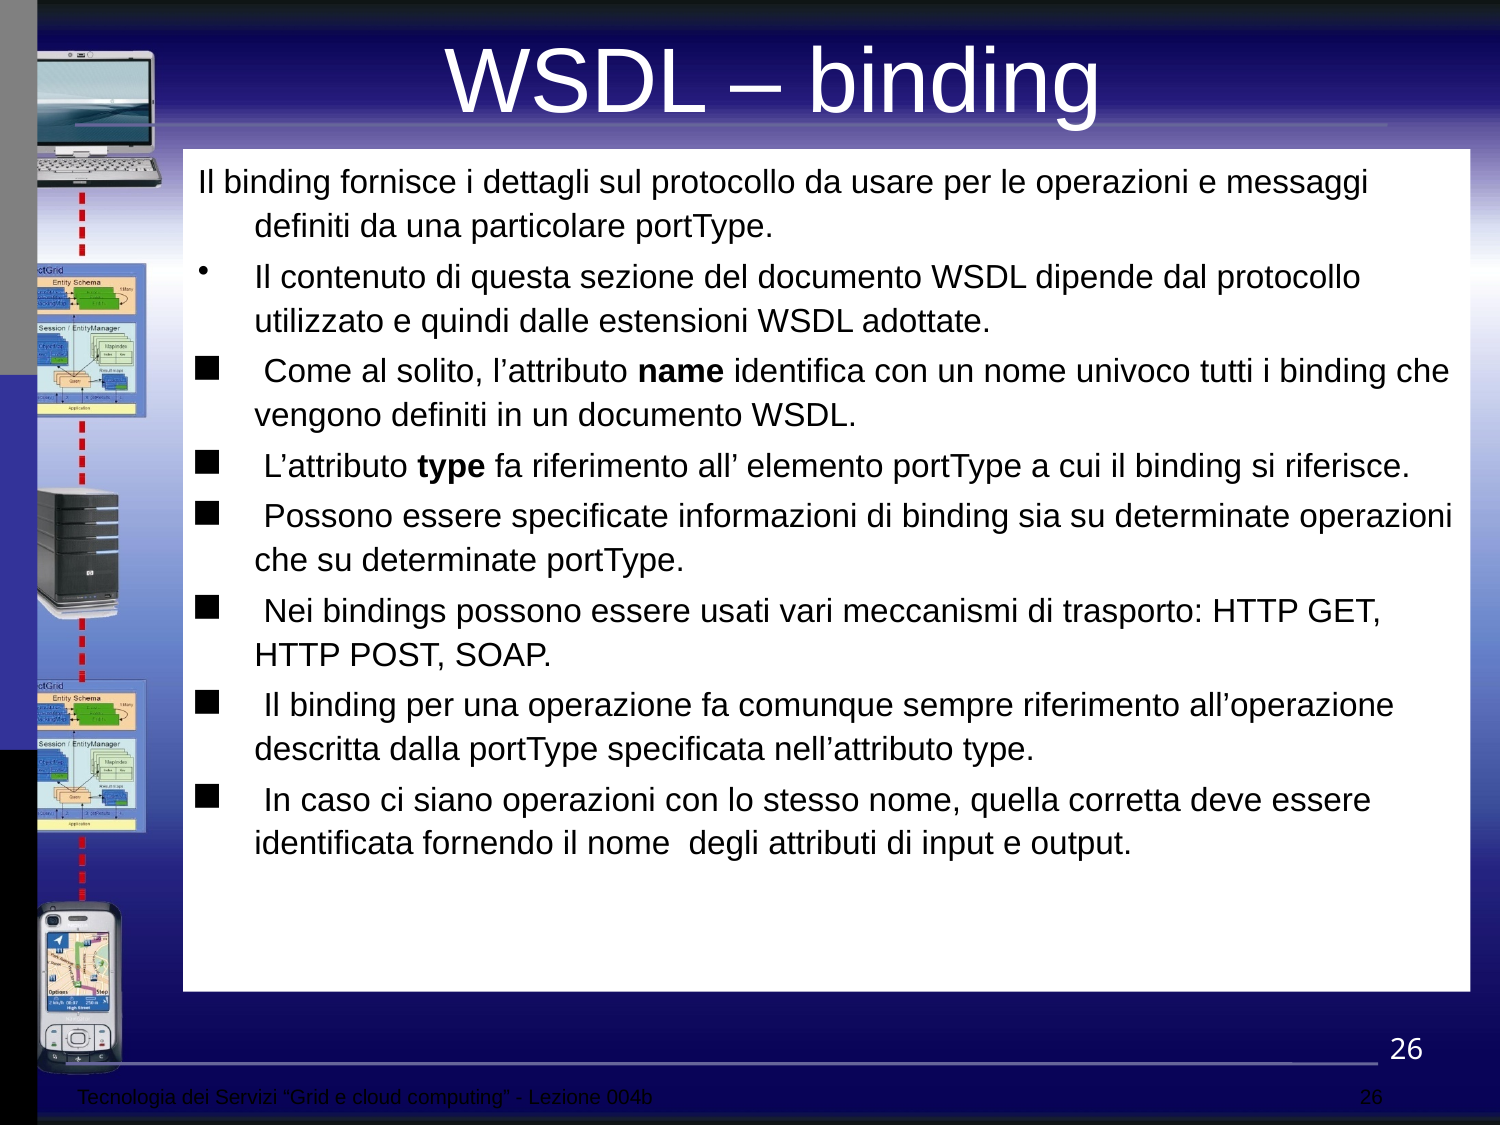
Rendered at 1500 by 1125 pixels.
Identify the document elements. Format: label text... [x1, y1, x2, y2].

picture [38, 0, 1500, 1125]
list Il binding fornisce i dettagli sul protocollo da usare per le operazioni e messaggi definiti da una particolare portType. Il contenuto di questa sezione del documento WSDL dipende dal protocollo utilizzato e quindi dalle estensioni WSDL adottate. Come al solito, l’attributo name identifica con un nome univoco tutti i binding che vengono definiti in un documento WSDL. L’attributo type fa riferimento all’ elemento portType a cui il binding si riferisce. Possono essere specificate informazioni di binding sia su determinate operazioni che su determinate portType. Nei bindings possono essere usati vari meccanismi di trasporto: HTTP GET, HTTP POST, SOAP. Il binding per una operazione fa comunque sempre riferimento all’operazione descritta dalla portType specificata nell’attributo type. In caso ci siano operazioni con lo stesso nome, quella corretta deve essere identificata fornendo il nome degli attributi di input e output. [182, 148, 1471, 992]
title WSDL – binding [136, 34, 1412, 118]
